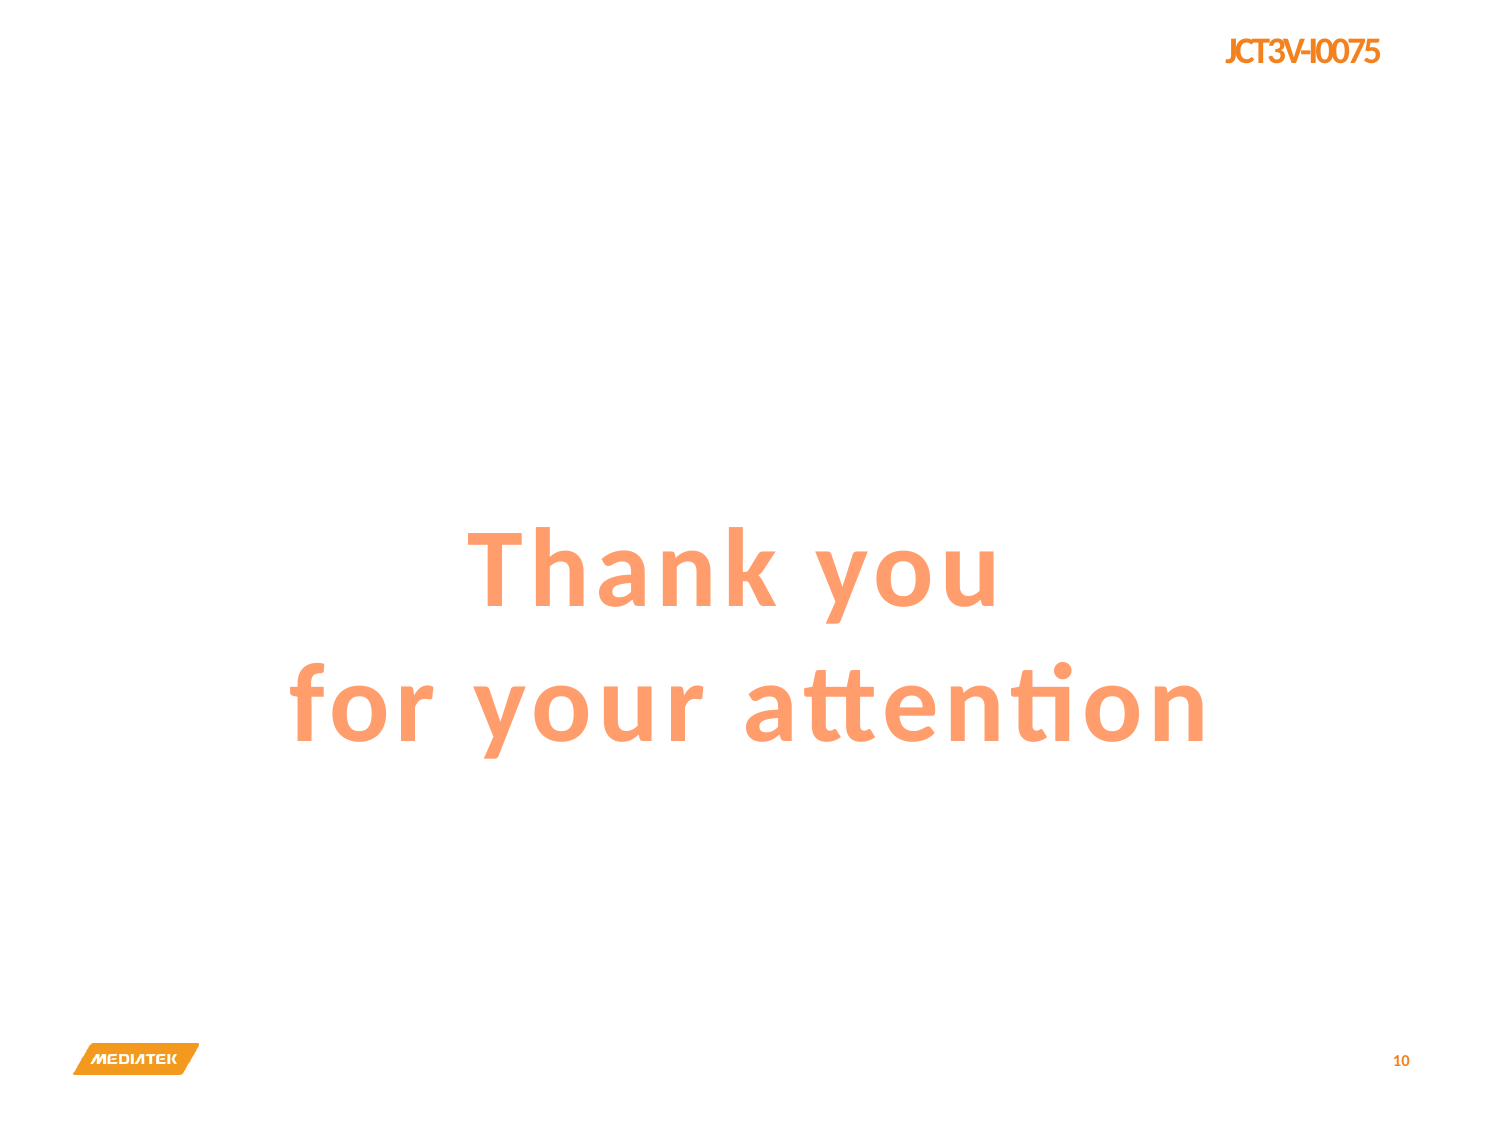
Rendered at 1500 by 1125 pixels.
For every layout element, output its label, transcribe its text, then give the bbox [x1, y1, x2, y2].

slide_number 10 [1251, 1029, 1425, 1090]
text_box Thank you for your attention [274, 486, 1226, 772]
picture [73, 1043, 199, 1075]
